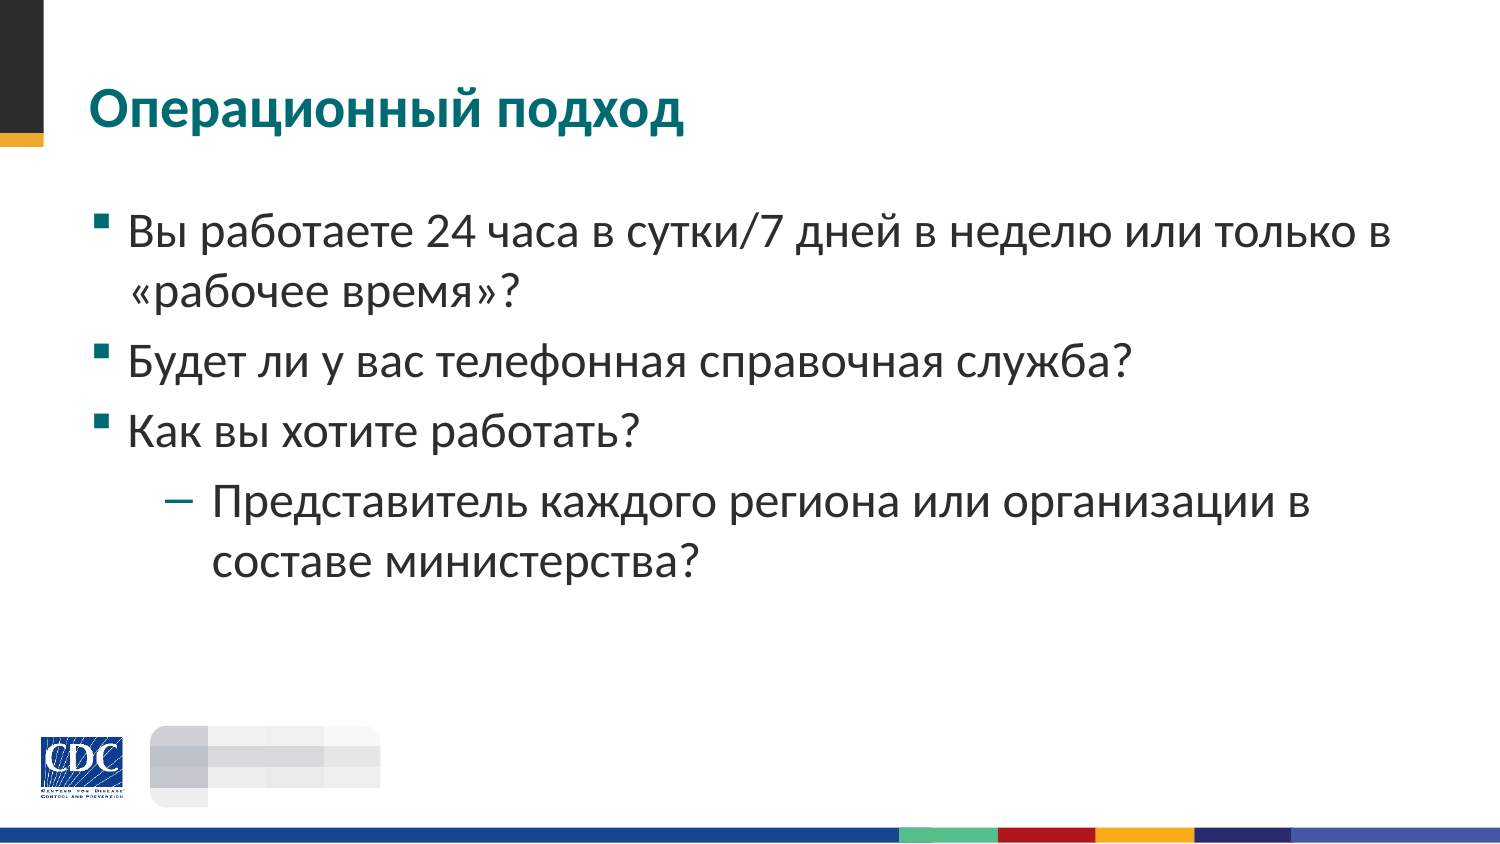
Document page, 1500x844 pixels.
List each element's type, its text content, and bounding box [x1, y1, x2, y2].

picture [41, 737, 125, 798]
list Вы работаете 24 часа в сутки/7 дней в неделю или только в «рабочее время»? Будет ли у вас телефонная справочная служба? Как вы хотите работать? Представитель каждого региона или организации в составе министерства? [75, 190, 1414, 739]
title Операционный подход [75, 33, 1425, 147]
